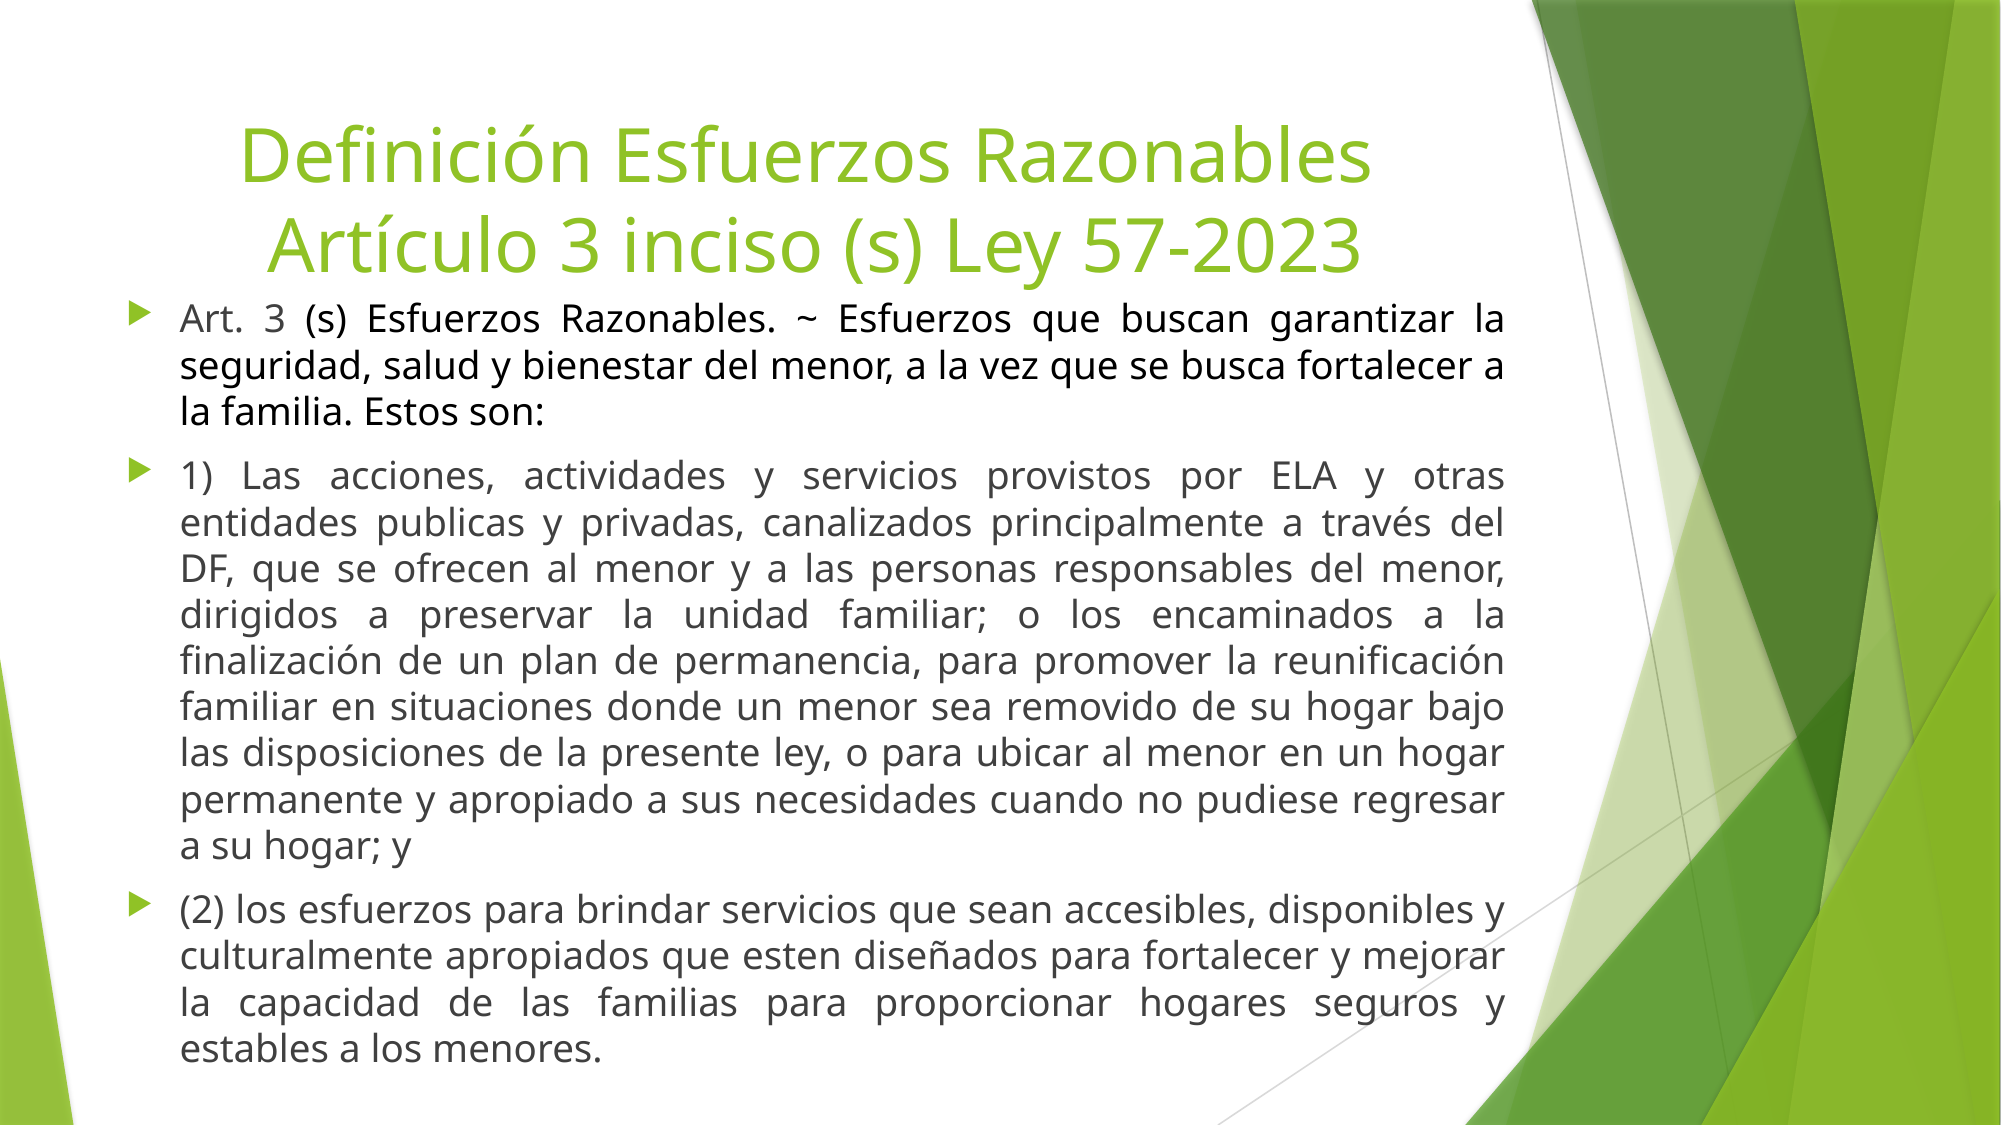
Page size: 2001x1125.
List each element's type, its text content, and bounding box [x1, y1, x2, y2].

list Art. 3 (s) Esfuerzos Razonables. ~ Esfuerzos que buscan garantizar la seguridad, salud y bienestar del menor, a la vez que se busca fortalecer a la familia. Estos son: 1) Las acciones, actividades y servicios provistos por ELA y otras entidades publicas y privadas, canalizados principalmente a través del DF, que se ofrecen al menor y a las personas responsables del menor, dirigidos a preservar la unidad familiar; o los encaminados a la finalización de un plan de permanencia, para promover la reunificación familiar en situaciones donde un menor sea removido de su hogar bajo las disposiciones de la presente ley, o para ubicar al menor en un hogar permanente y apropiado a sus necesidades cuando no pudiese regresar a su hogar; y (2) los esfuerzos para brindar servicios que sean accesibles, disponibles y culturalmente apropiados que esten diseñados para fortalecer y mejorar la capacidad de las familias para proporcionar hogares seguros y estables a los menores. [111, 286, 1522, 1081]
title Definición Esfuerzos Razonables Artículo 3 inciso (s) Ley 57-2023 [111, 99, 1522, 286]
